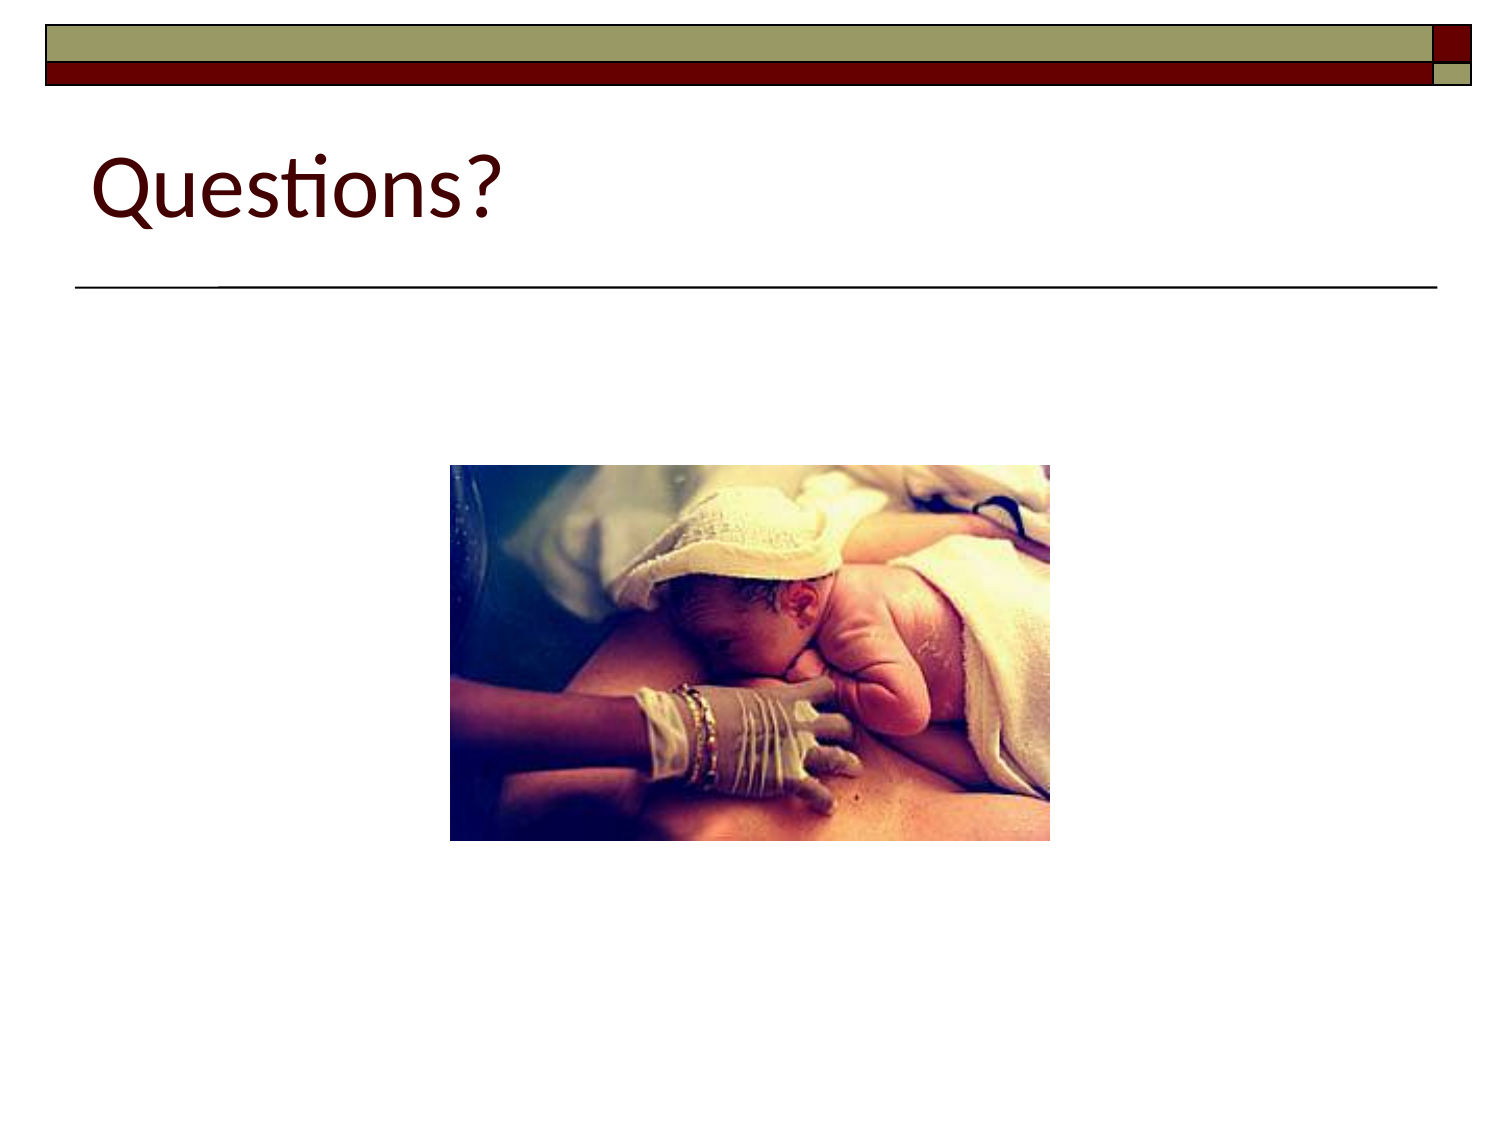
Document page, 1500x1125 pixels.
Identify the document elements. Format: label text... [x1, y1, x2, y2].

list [449, 465, 1051, 841]
title Questions? [74, 87, 1426, 276]
